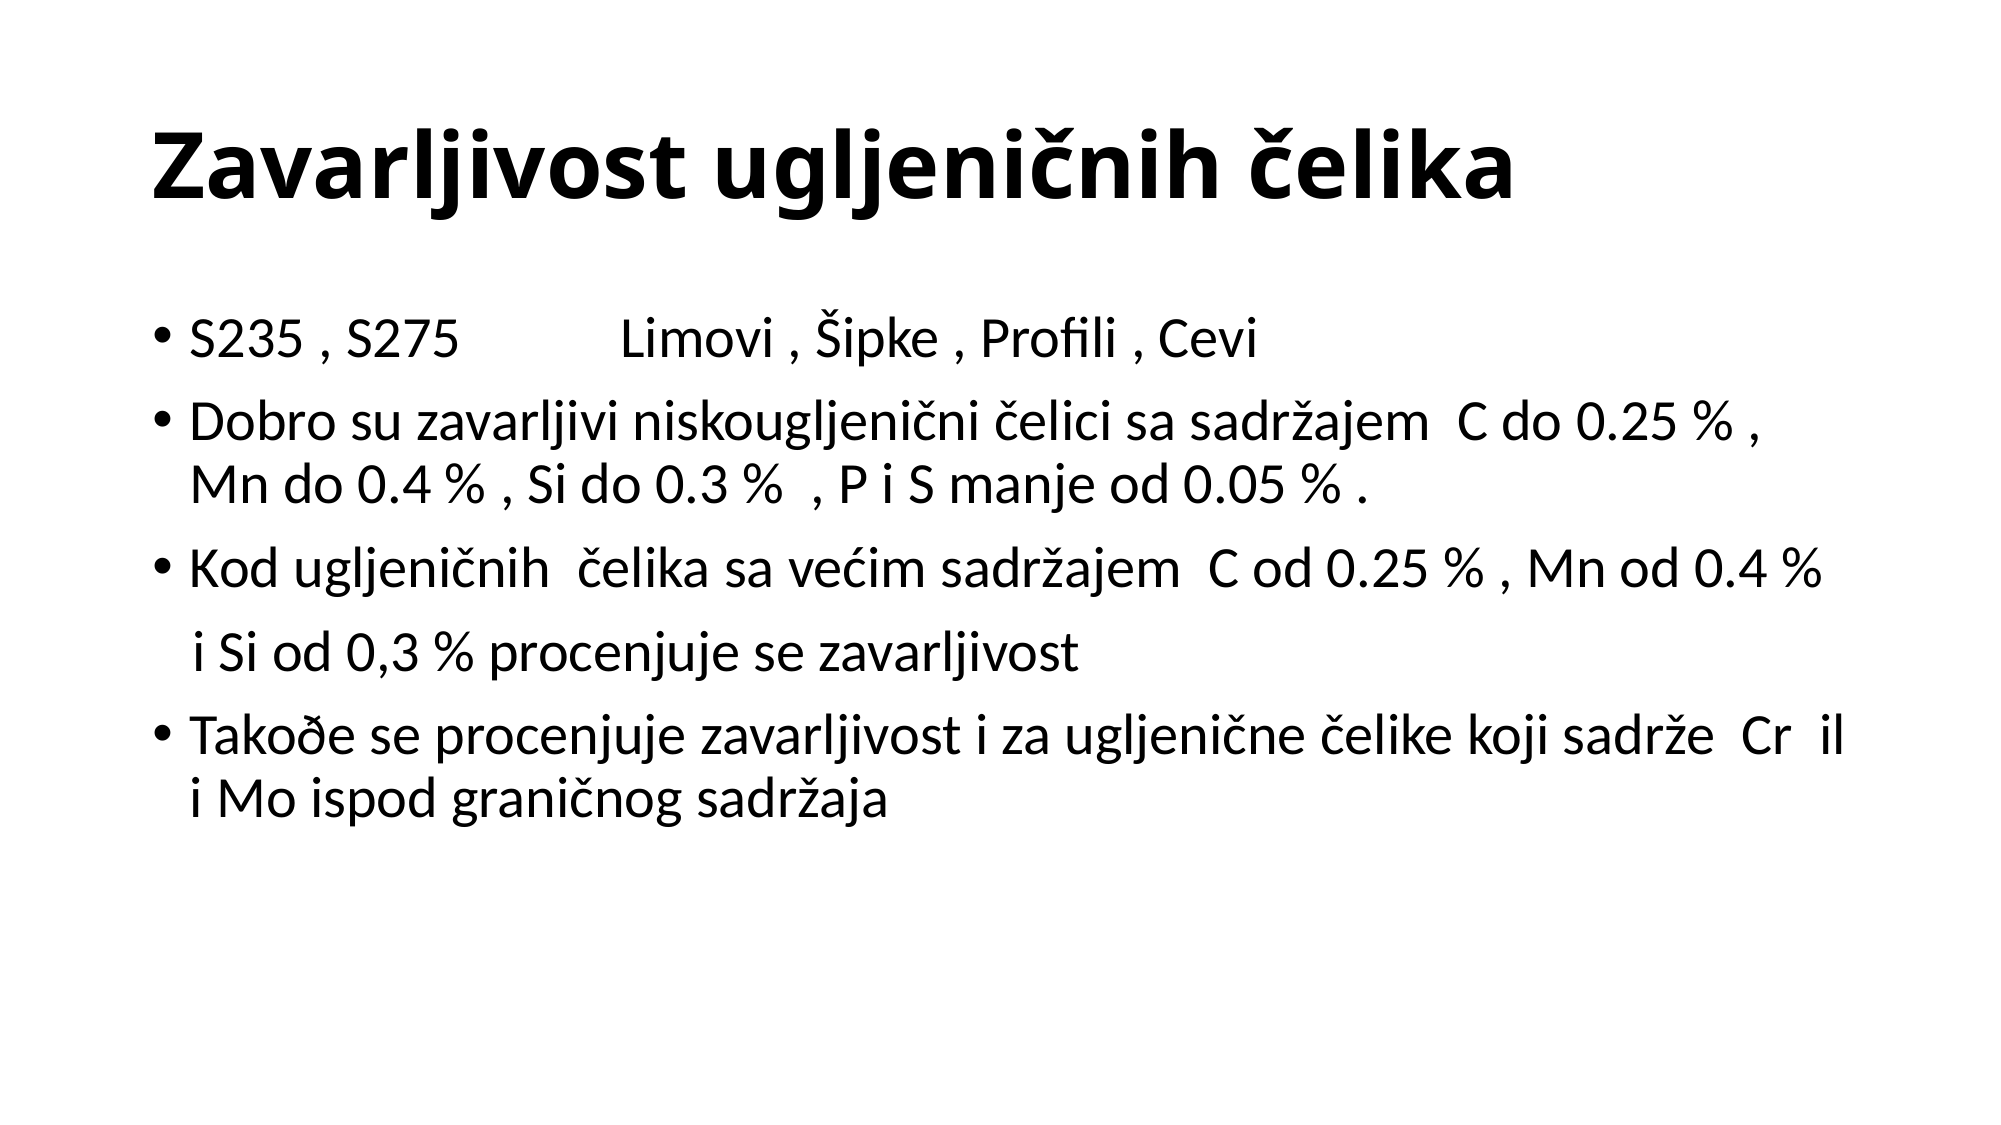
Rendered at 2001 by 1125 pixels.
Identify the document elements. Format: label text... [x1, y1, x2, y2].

title Zavarljivost ugljeničnih čelika [137, 59, 1863, 278]
list S235 , S275 Limovi , Šipke , Profili , Cevi Dobro su zavarljivi niskougljenični čelici sa sadržajem C do 0.25 % , Mn do 0.4 % , Si do 0.3 % , P i S manje od 0.05 % . Kod ugljeničnih čelika sa većim sadržajem C od 0.25 % , Mn od 0.4 % i Si od 0,3 % procenjuje se zavarljivost Takoðe se procenjuje zavarljivost i za ugljenične čelike koji sadrže Cr ili Mo ispod graničnog sadržaja [137, 299, 1863, 1014]
